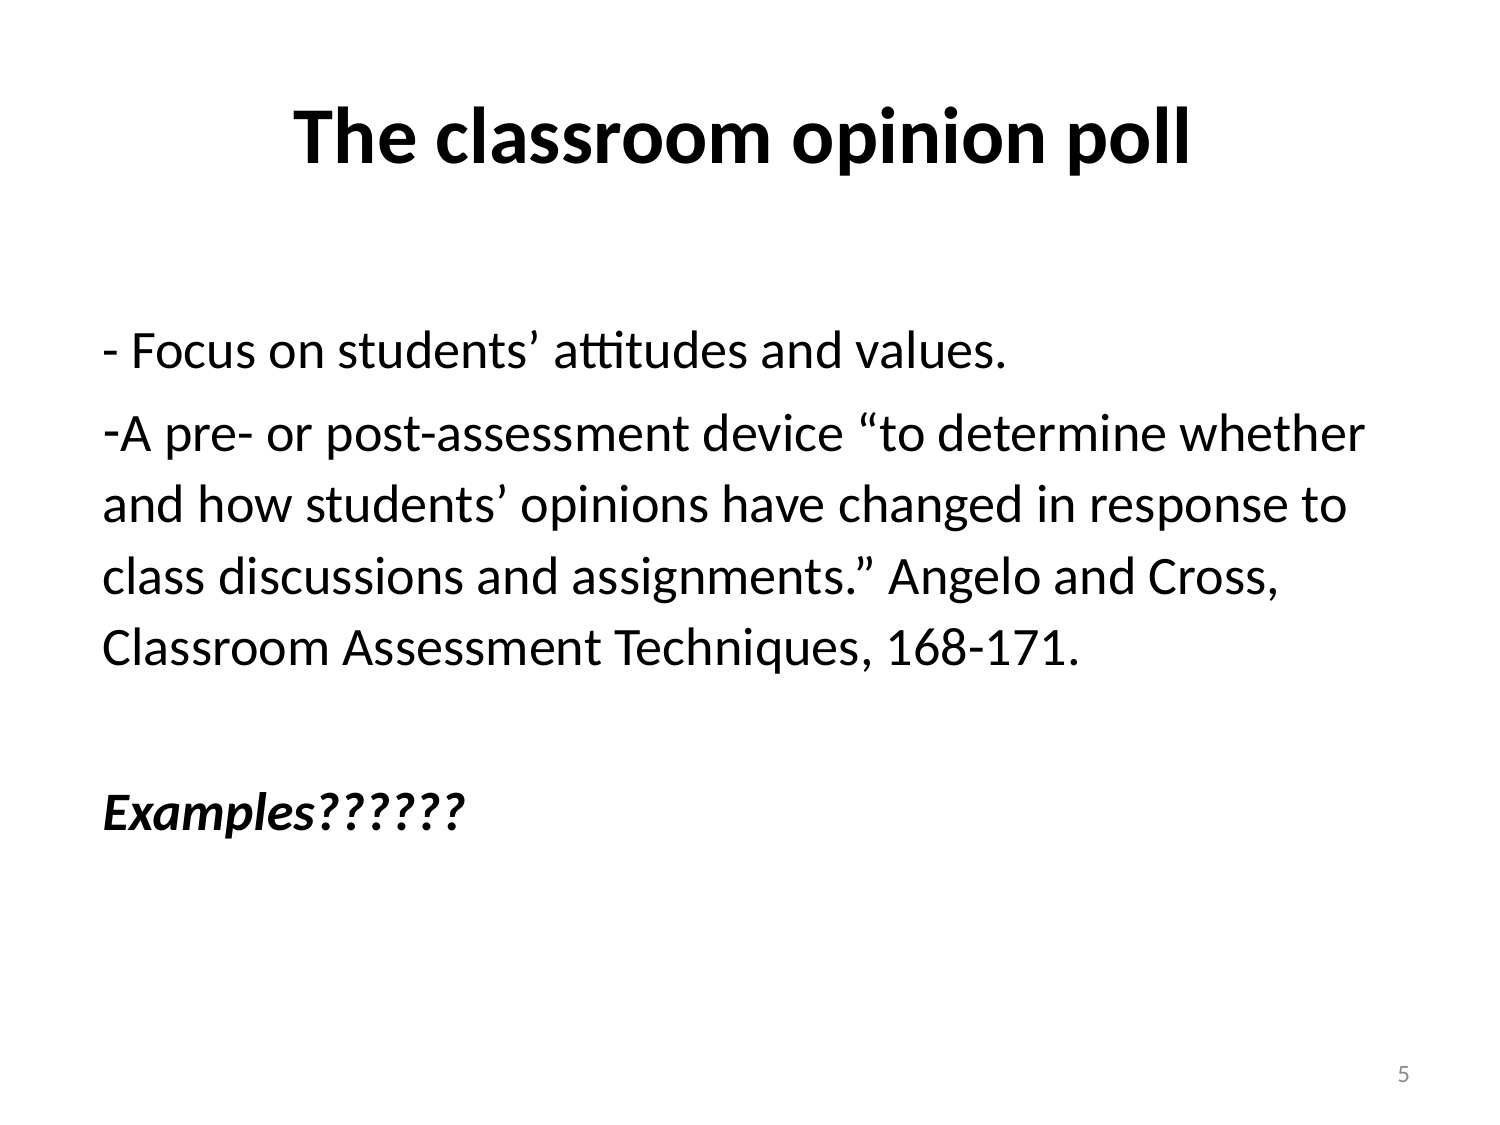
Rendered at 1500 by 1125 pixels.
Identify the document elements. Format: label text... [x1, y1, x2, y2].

subtitle - Focus on students’ attitudes and values. A pre- or post-assessment device “to determine whether and how students’ opinions have changed in response to class discussions and assignments.” Angelo and Cross, Classroom Assessment Techniques, 168-171. Examples?????? [87, 224, 1401, 926]
slide_number 5 [1074, 1042, 1425, 1103]
title The classroom opinion poll [87, 74, 1401, 188]
